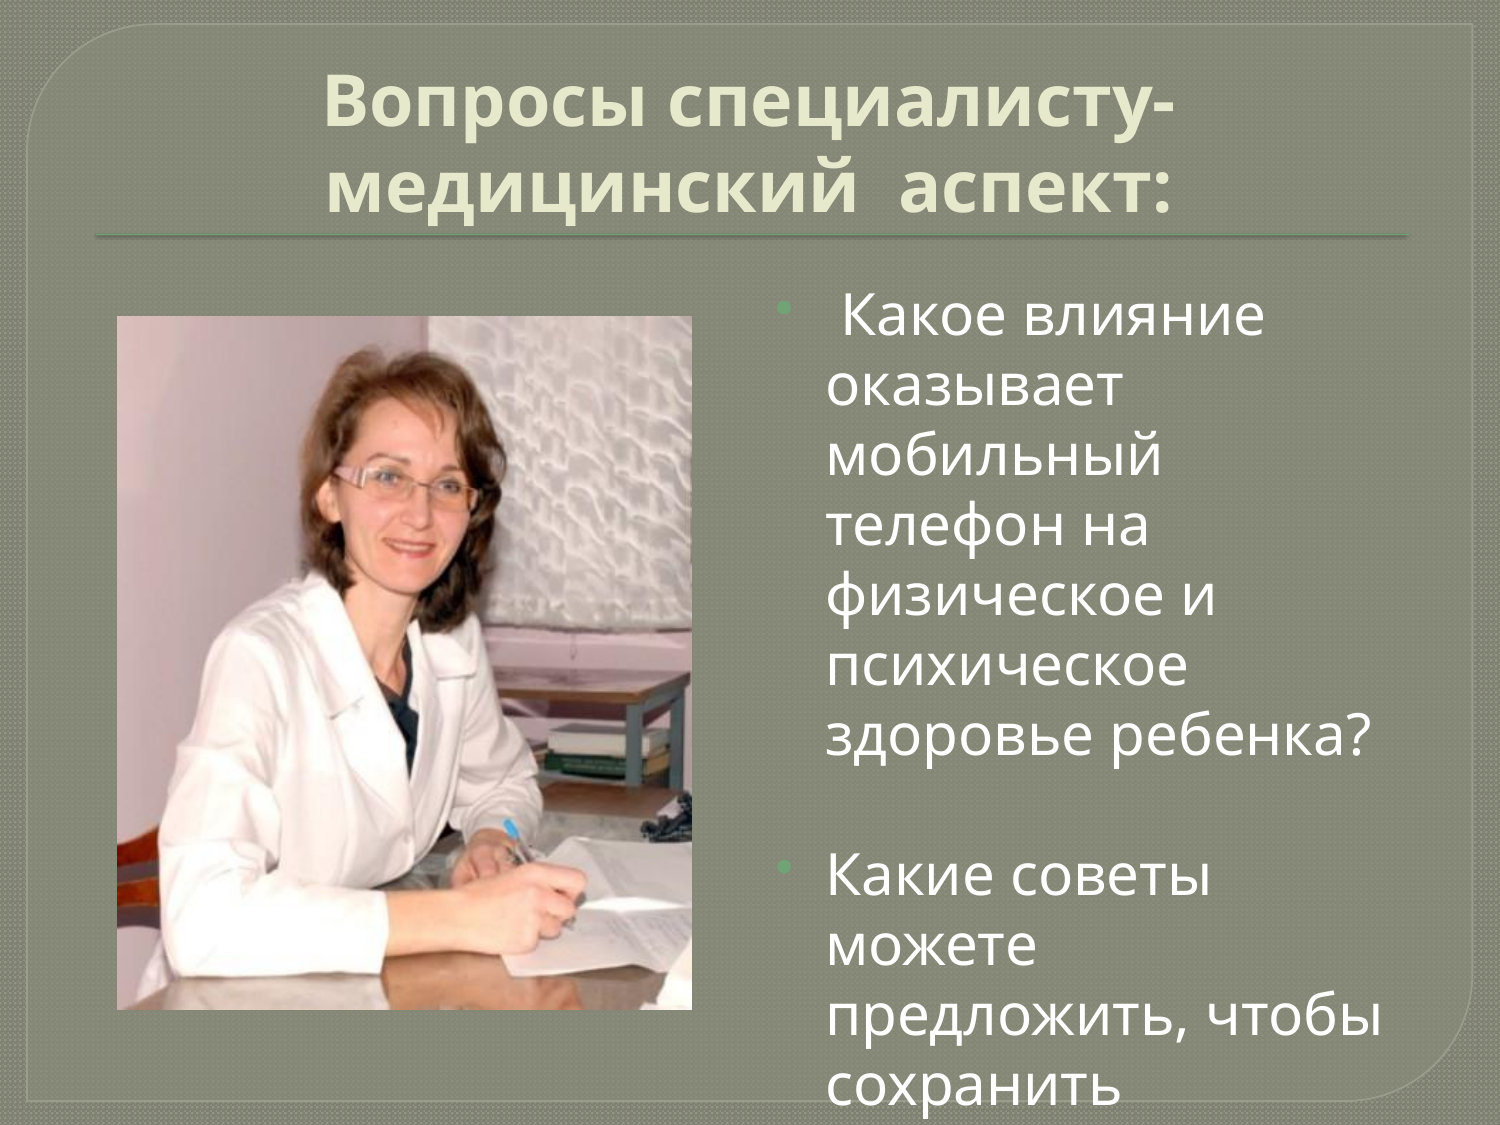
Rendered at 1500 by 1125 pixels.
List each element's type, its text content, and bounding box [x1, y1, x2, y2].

list Какое влияние оказывает мобильный телефон на физическое и психическое здоровье ребенка? Какие советы можете предложить, чтобы сохранить здоровье? [762, 270, 1425, 1013]
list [116, 316, 692, 1010]
title Вопросы специалисту-медицинский аспект: [70, 46, 1421, 235]
